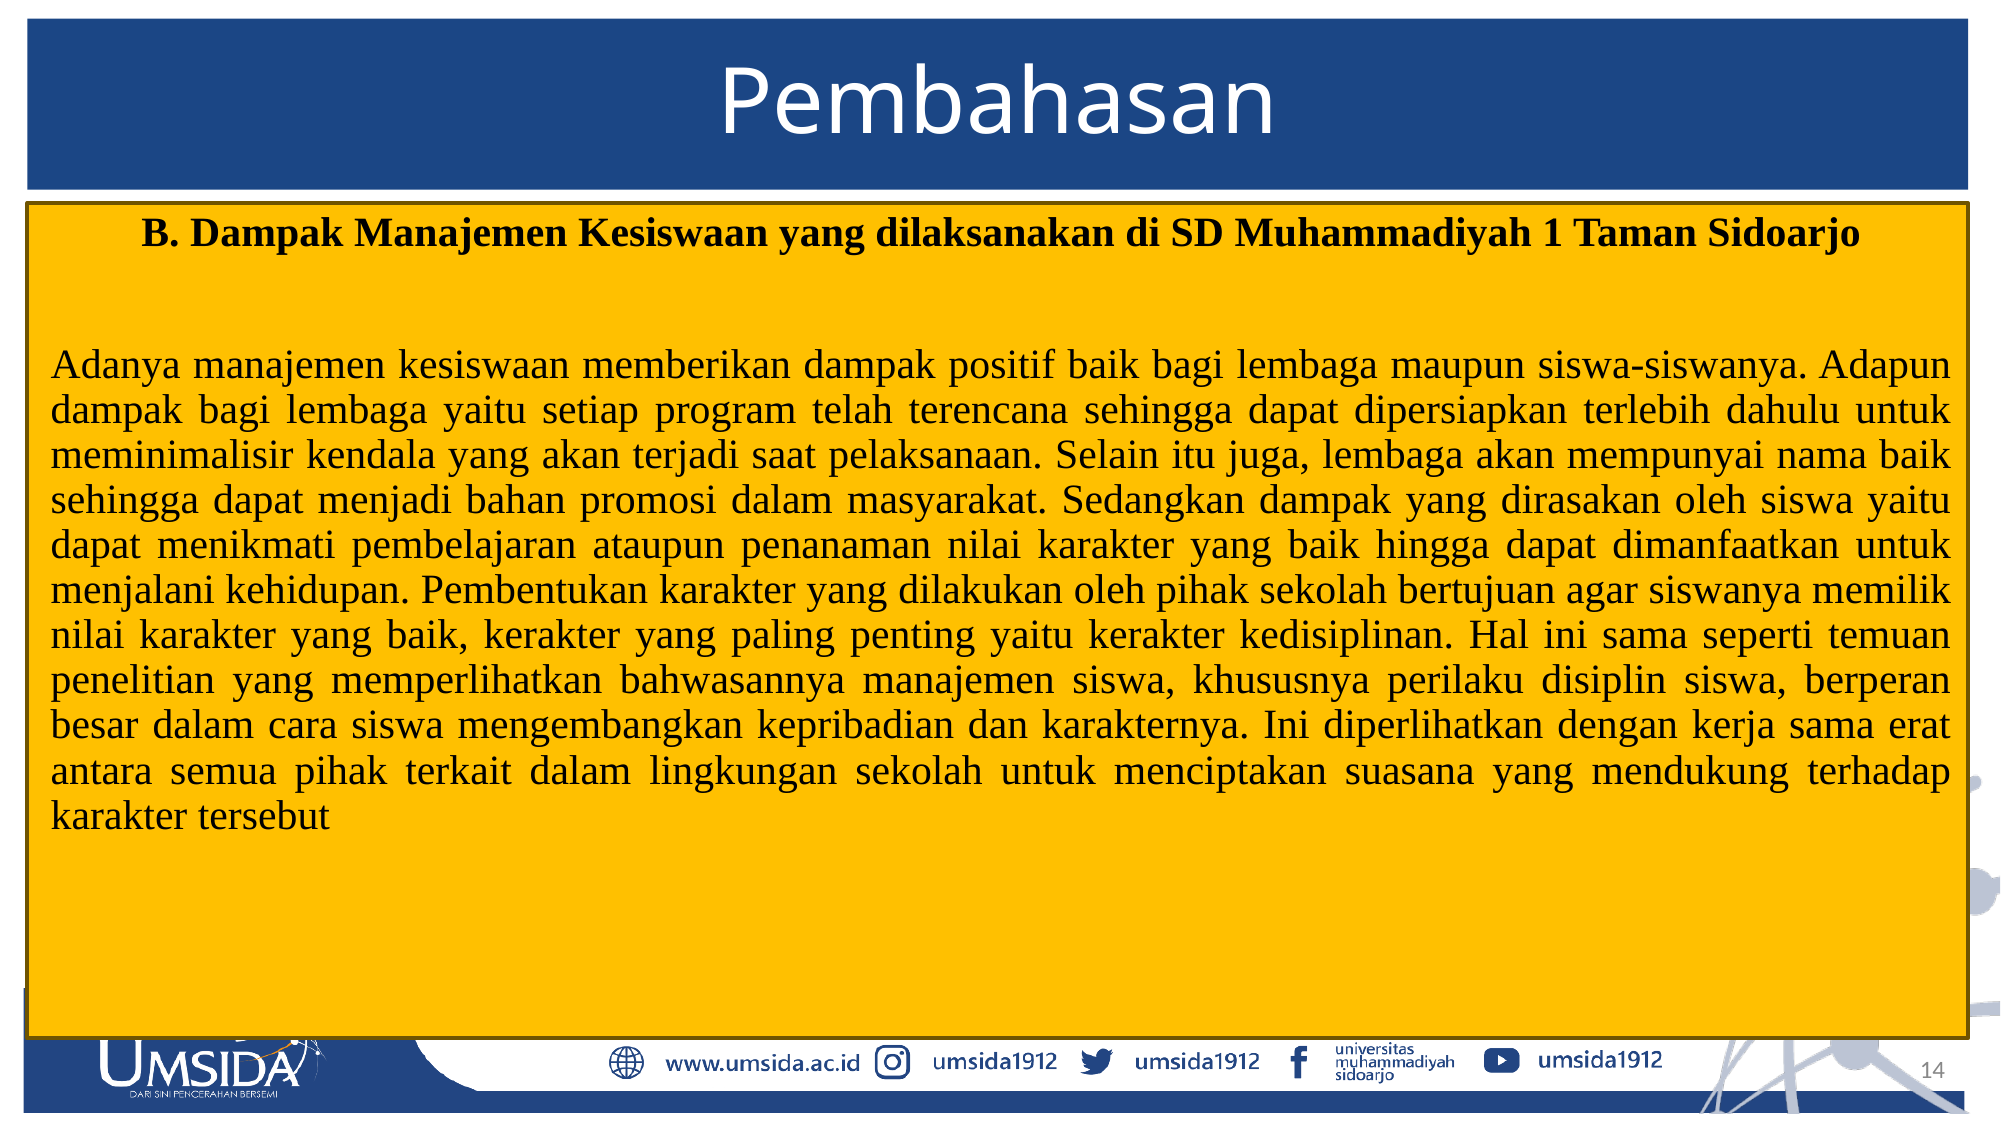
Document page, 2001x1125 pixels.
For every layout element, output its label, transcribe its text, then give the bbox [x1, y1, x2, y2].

list B. Dampak Manajemen Kesiswaan yang dilaksanakan di SD Muhammadiyah 1 Taman Sidoarjo Adanya manajemen kesiswaan memberikan dampak positif baik bagi lembaga maupun siswa-siswanya. Adapun dampak bagi lembaga yaitu setiap program telah terencana sehingga dapat dipersiapkan terlebih dahulu untuk meminimalisir kendala yang akan terjadi saat pelaksanaan. Selain itu juga, lembaga akan mempunyai nama baik sehingga dapat menjadi bahan promosi dalam masyarakat. Sedangkan dampak yang dirasakan oleh siswa yaitu dapat menikmati pembelajaran ataupun penanaman nilai karakter yang baik hingga dapat dimanfaatkan untuk menjalani kehidupan. Pembentukan karakter yang dilakukan oleh pihak sekolah bertujuan agar siswanya memilik nilai karakter yang baik, kerakter yang paling penting yaitu kerakter kedisiplinan. Hal ini sama seperti temuan penelitian yang memperlihatkan bahwasannya manajemen siswa, khususnya perilaku disiplin siswa, berperan besar dalam cara siswa mengembangkan kepribadian dan karakternya. Ini diperlihatkan dengan kerja sama erat antara semua pihak terkait dalam lingkungan sekolah untuk menciptakan suasana yang mendukung terhadap karakter tersebut [25, 201, 1970, 1040]
title Pembahasan [27, 18, 1969, 190]
picture [23, 51, 2001, 1114]
